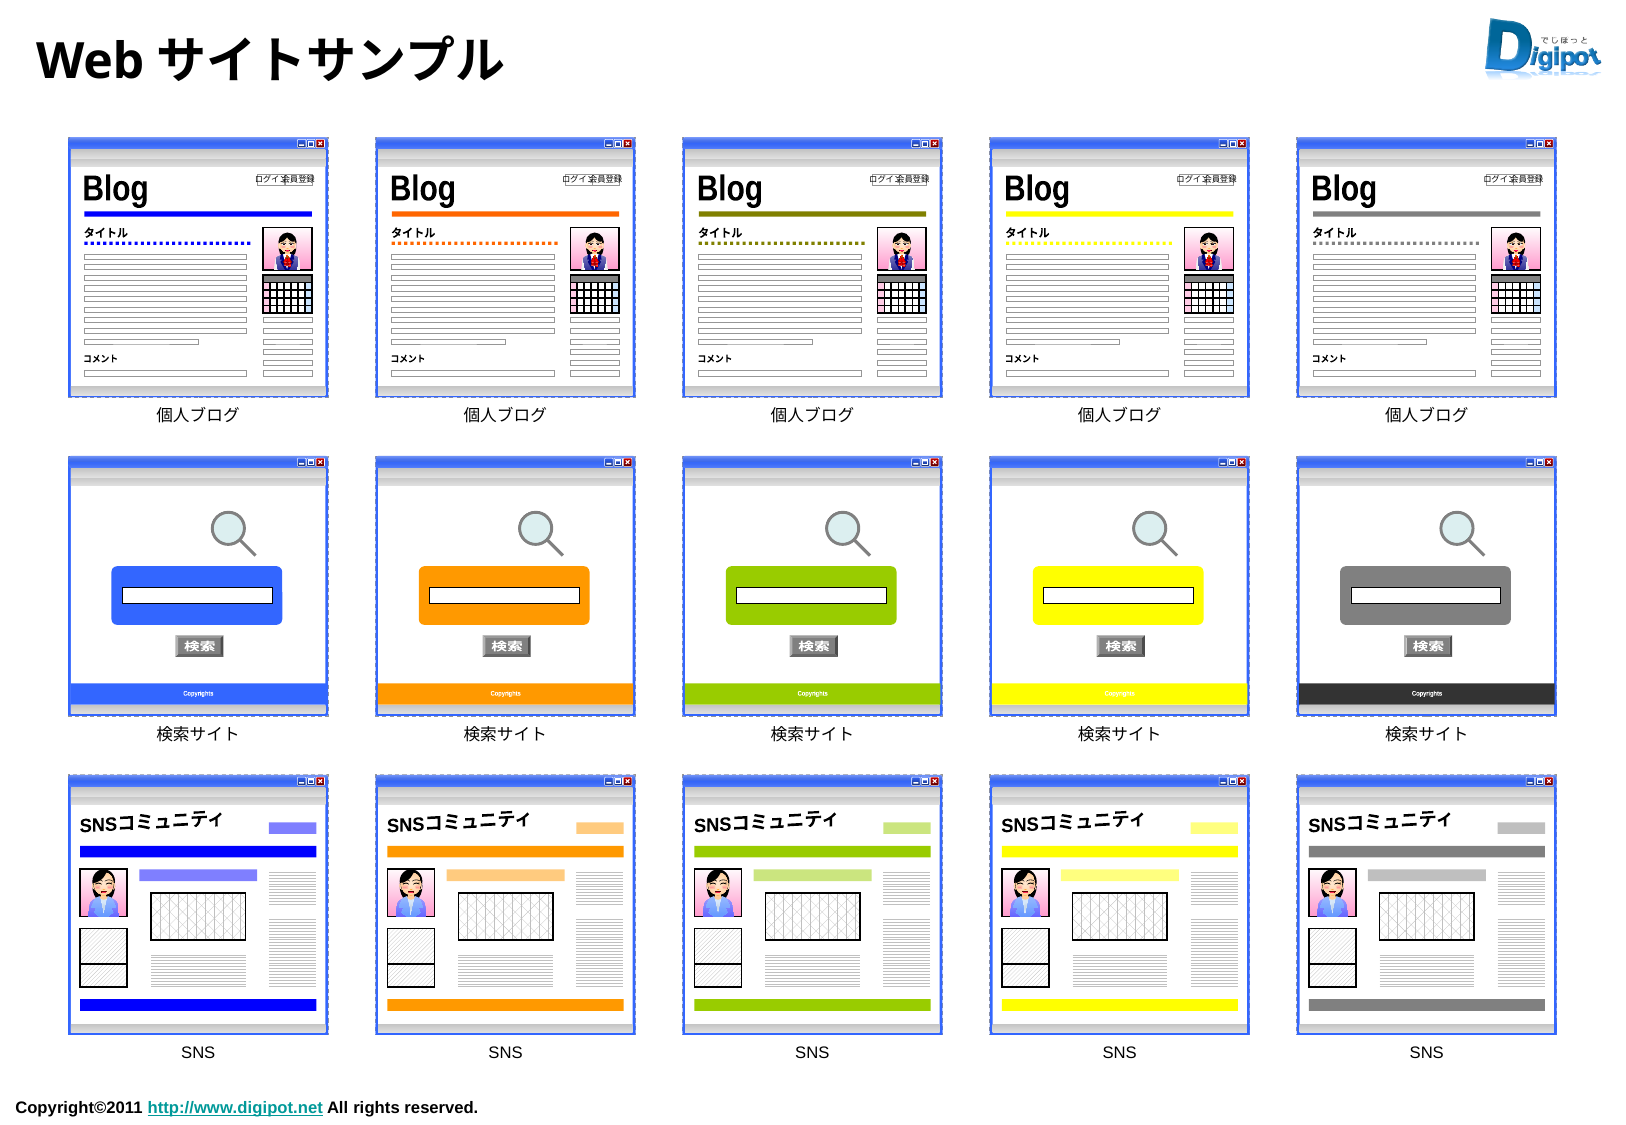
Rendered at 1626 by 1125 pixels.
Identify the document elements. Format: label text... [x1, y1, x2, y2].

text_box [1296, 137, 1557, 398]
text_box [375, 774, 636, 1035]
text_box SNS [989, 1035, 1250, 1063]
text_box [989, 455, 1250, 716]
text_box 個人ブログ [989, 398, 1250, 425]
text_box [1296, 774, 1557, 1035]
text_box 検索サイト [682, 716, 943, 744]
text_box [68, 455, 329, 716]
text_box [682, 137, 943, 398]
text_box 検索サイト [375, 716, 636, 744]
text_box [682, 455, 943, 716]
text_box SNS [68, 1035, 329, 1063]
title Webサイトサンプル [21, 19, 881, 98]
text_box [111, 507, 283, 657]
text_box SNS [1296, 1035, 1557, 1063]
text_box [375, 137, 636, 398]
text_box 個人ブログ [682, 398, 943, 425]
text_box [725, 507, 897, 657]
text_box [989, 774, 1250, 1035]
text_box 個人ブログ [68, 398, 329, 425]
text_box SNS [375, 1035, 636, 1063]
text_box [375, 455, 636, 716]
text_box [989, 137, 1250, 398]
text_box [1296, 455, 1557, 716]
text_box 検索サイト [68, 716, 329, 744]
text_box 個人ブログ [375, 398, 636, 425]
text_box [68, 137, 329, 398]
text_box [1032, 507, 1204, 657]
text_box 検索サイト [989, 716, 1250, 744]
text_box 検索サイト [1296, 716, 1557, 744]
picture [1485, 18, 1602, 82]
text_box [68, 774, 329, 1035]
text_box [1340, 507, 1511, 657]
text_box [682, 774, 943, 1035]
text_box 個人ブログ [1296, 398, 1557, 425]
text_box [418, 507, 590, 657]
text_box SNS [682, 1035, 943, 1063]
